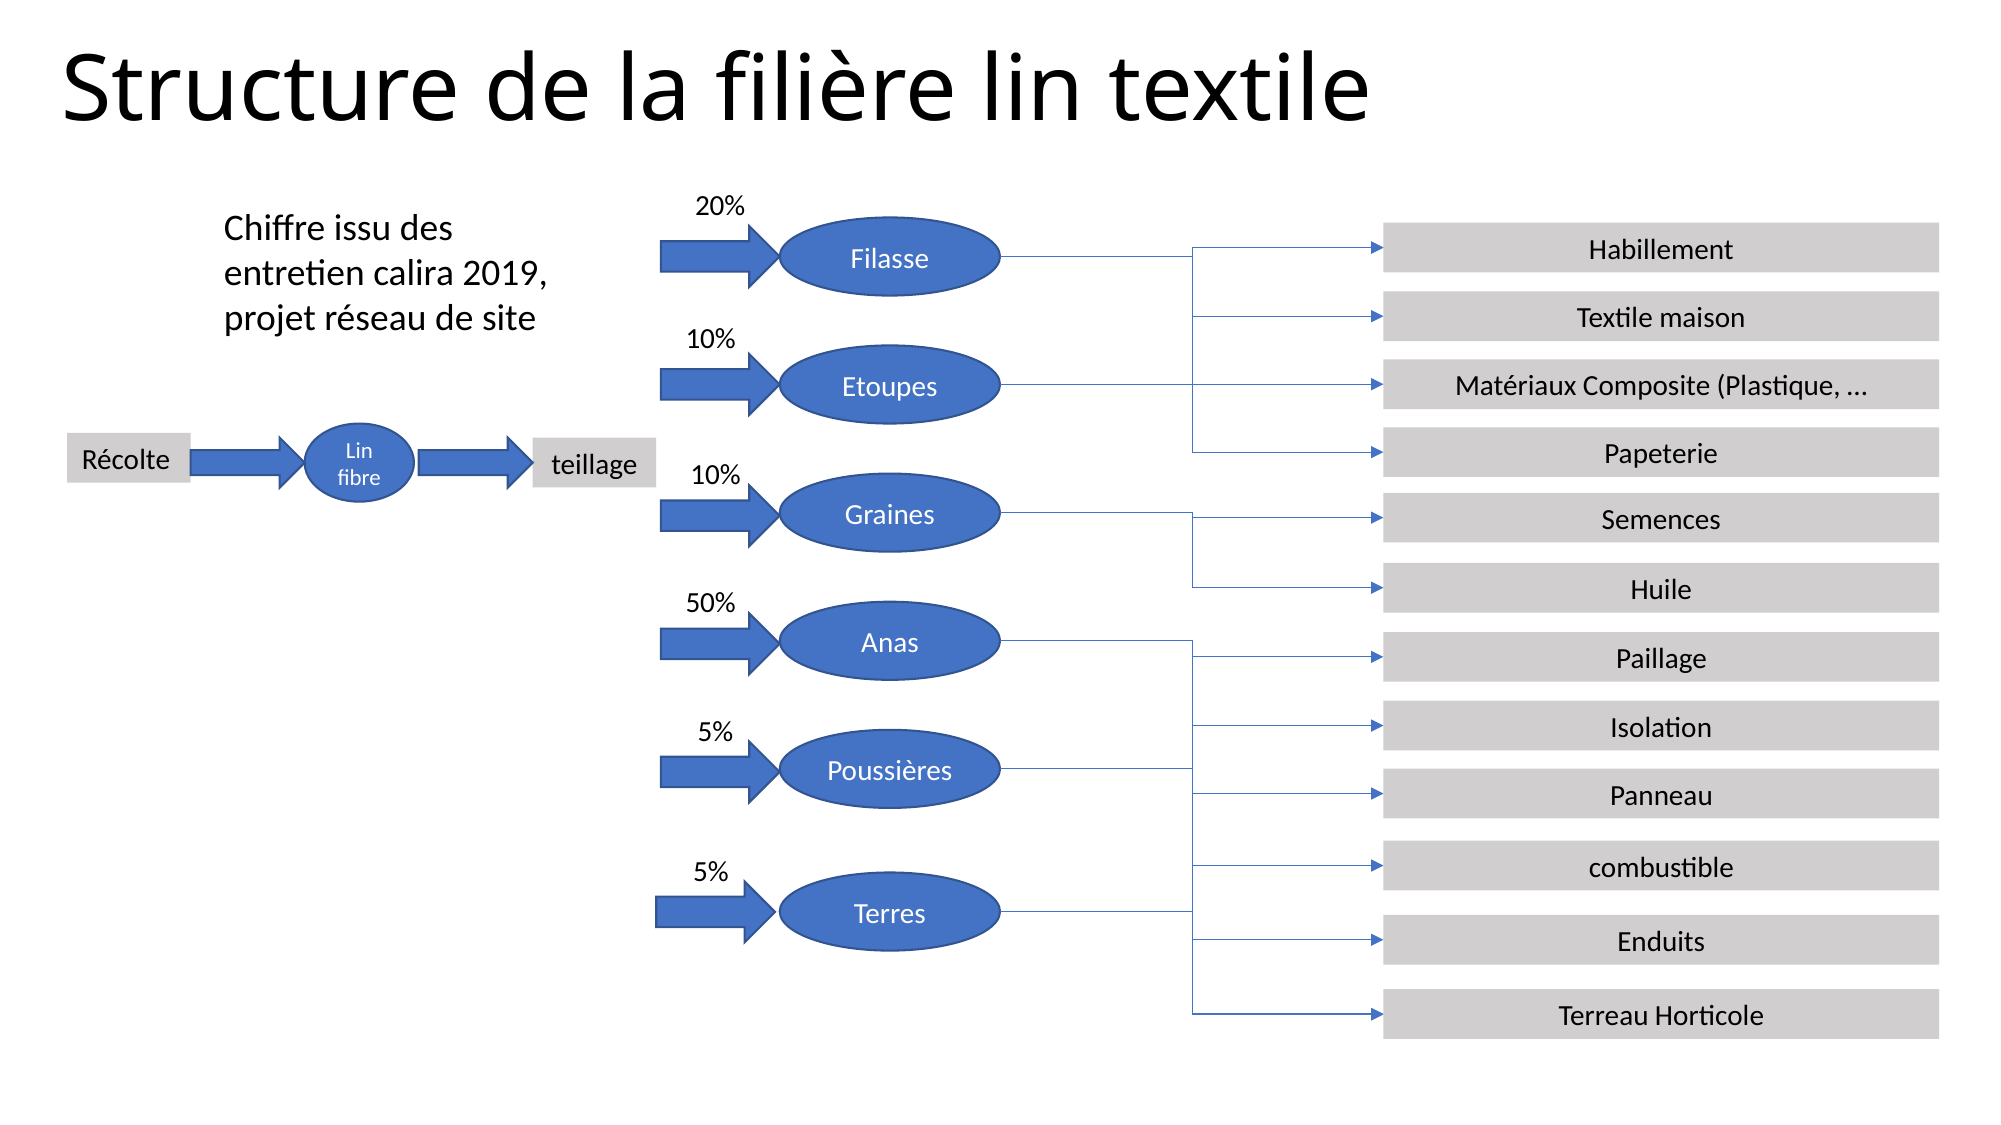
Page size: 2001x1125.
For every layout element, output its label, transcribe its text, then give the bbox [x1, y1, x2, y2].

text_box Matériaux Composite (Plastique, … [1384, 359, 1940, 410]
text_box [659, 627, 782, 677]
title Structure de la filière lin textile [46, 28, 1772, 153]
text_box [189, 435, 307, 491]
text_box Huile [1383, 562, 1940, 613]
text_box Filasse [779, 216, 999, 297]
text_box Terres [778, 871, 999, 952]
text_box Poussières [778, 728, 999, 809]
text_box [417, 435, 535, 491]
text_box [659, 362, 782, 418]
text_box Habillement [1383, 222, 1940, 273]
text_box Etoupes [779, 344, 999, 425]
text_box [999, 768, 1384, 911]
text_box 10% [651, 311, 771, 362]
text_box [655, 895, 777, 945]
text_box Enduits [1384, 914, 1940, 965]
text_box [659, 498, 782, 549]
text_box 10% [656, 448, 775, 498]
text_box Textile maison [1384, 291, 1940, 342]
text_box Graines [778, 472, 1001, 553]
text_box 20% [660, 178, 780, 229]
text_box Isolation [1384, 700, 1940, 751]
text_box Panneau [1384, 768, 1940, 819]
text_box combustible [1384, 840, 1940, 891]
text_box Papeterie [1383, 427, 1940, 477]
text_box Terreau Horticole [1383, 989, 1940, 1039]
text_box Lin fibre [303, 422, 416, 503]
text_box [999, 911, 1384, 1015]
text_box [659, 229, 782, 290]
text_box Anas [778, 600, 1001, 681]
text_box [999, 247, 1384, 385]
text_box 5% [656, 704, 775, 755]
text_box teillage [532, 437, 657, 488]
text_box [999, 726, 1384, 768]
text_box Paillage [1383, 632, 1940, 682]
text_box Chiffre issu des entretien calira 2019, projet réseau de site [209, 195, 605, 346]
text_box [999, 512, 1384, 589]
text_box Semences [1383, 492, 1940, 543]
text_box [659, 755, 782, 805]
text_box Récolte [67, 432, 191, 483]
text_box 50% [651, 576, 771, 627]
text_box 5% [651, 844, 771, 895]
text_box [999, 640, 1384, 726]
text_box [999, 385, 1384, 453]
